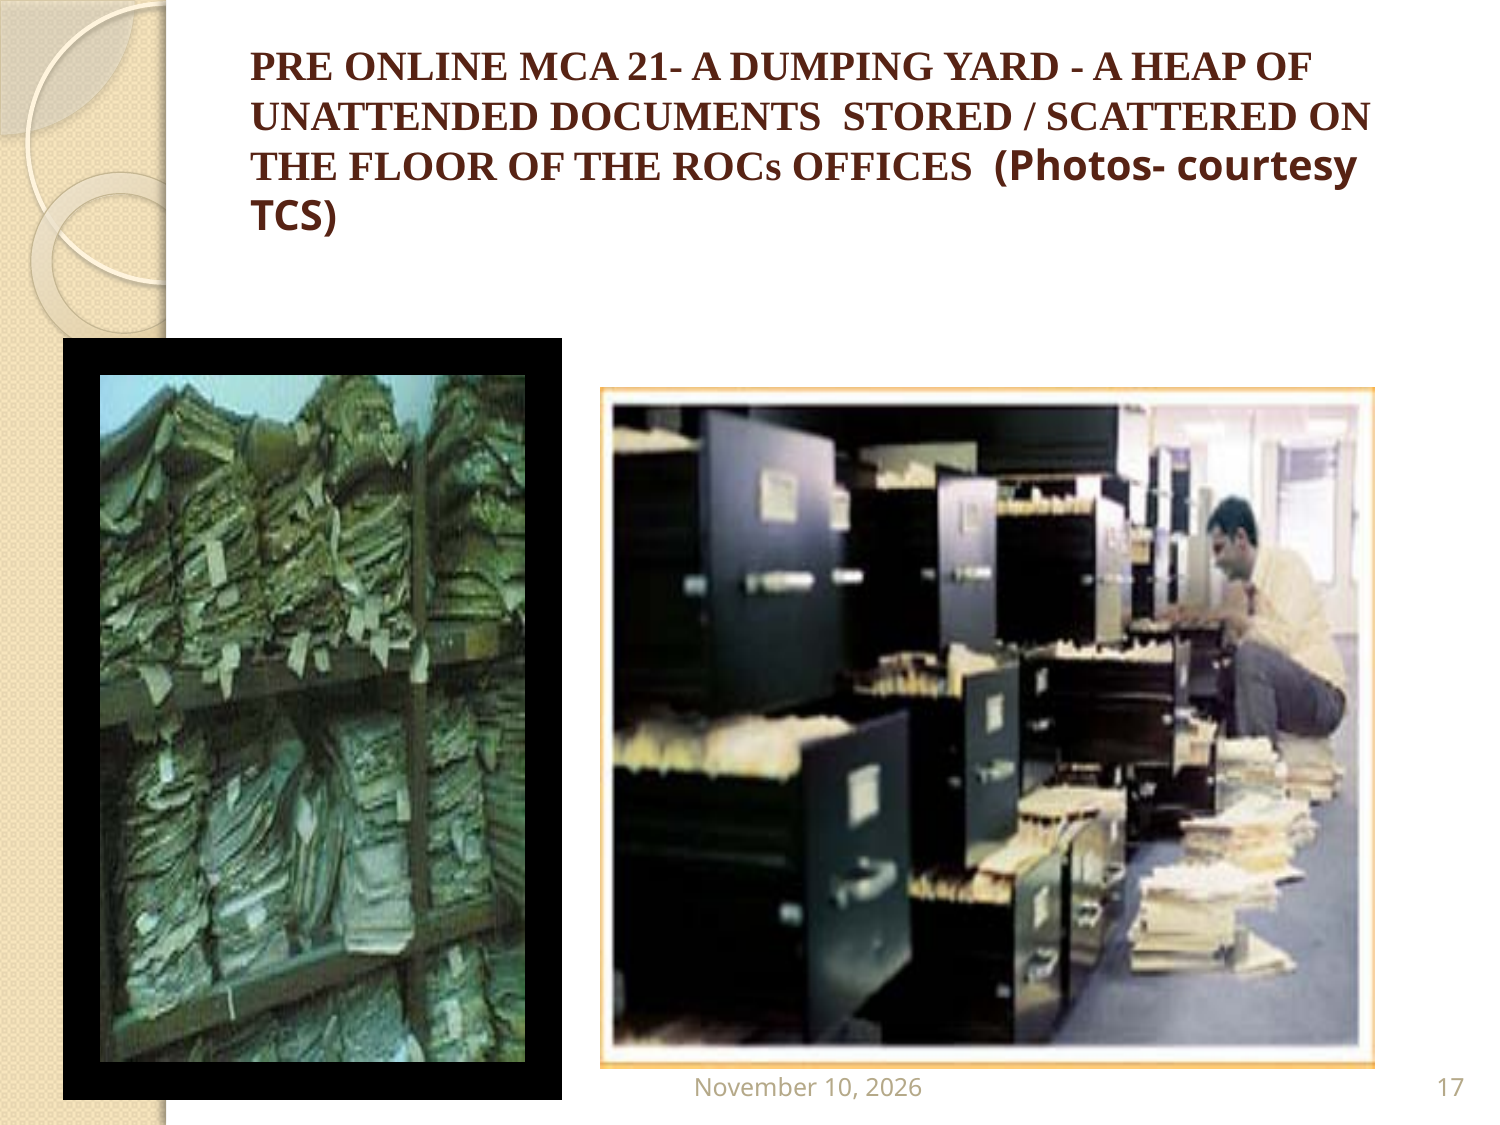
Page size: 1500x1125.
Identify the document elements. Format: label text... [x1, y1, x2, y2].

picture [99, 374, 526, 1063]
slide_number 17 [1413, 1034, 1488, 1113]
title PRE ONLINE MCA 21- A DUMPING YARD - A HEAP OF UNATTENDED DOCUMENTS STORED / SCATTERED ON THE FLOOR OF THE ROCs OFFICES (Photos- courtesy TCS) [235, 45, 1466, 233]
picture [599, 387, 1376, 1069]
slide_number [587, 1034, 938, 1113]
